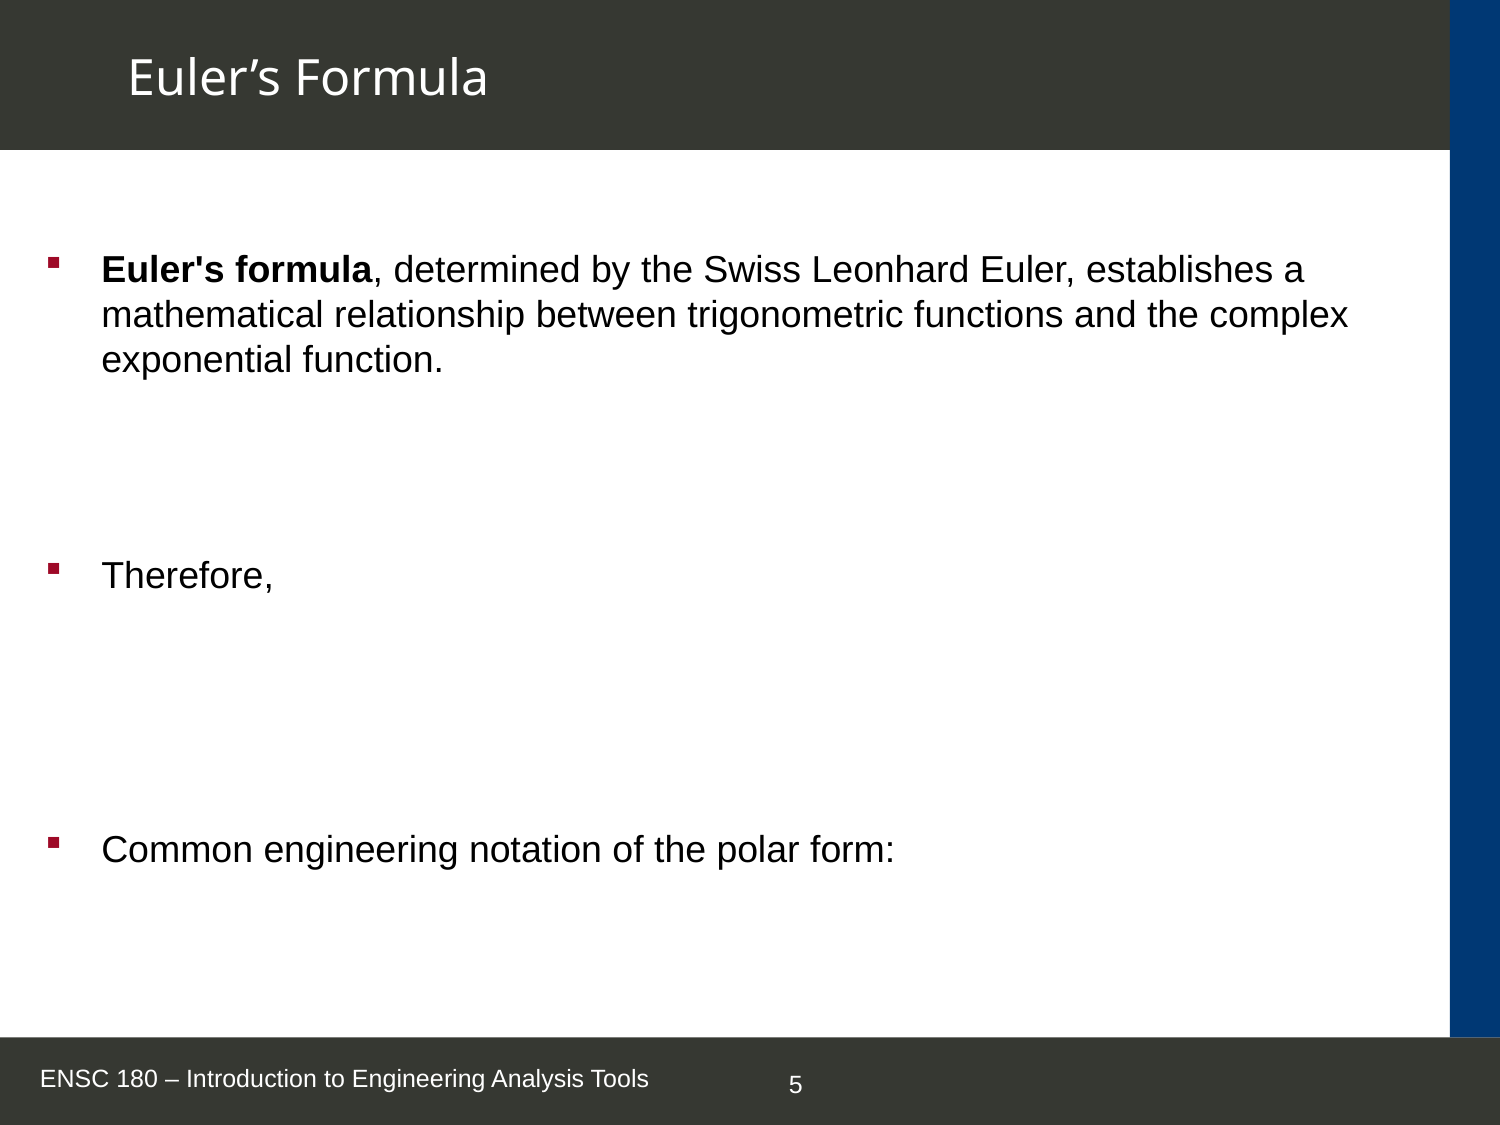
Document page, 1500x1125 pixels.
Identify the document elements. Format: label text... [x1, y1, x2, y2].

title Euler’s Formula [112, 37, 1450, 138]
footer ENSC 180 – Introduction to Engineering Analysis Tools [24, 1055, 740, 1110]
